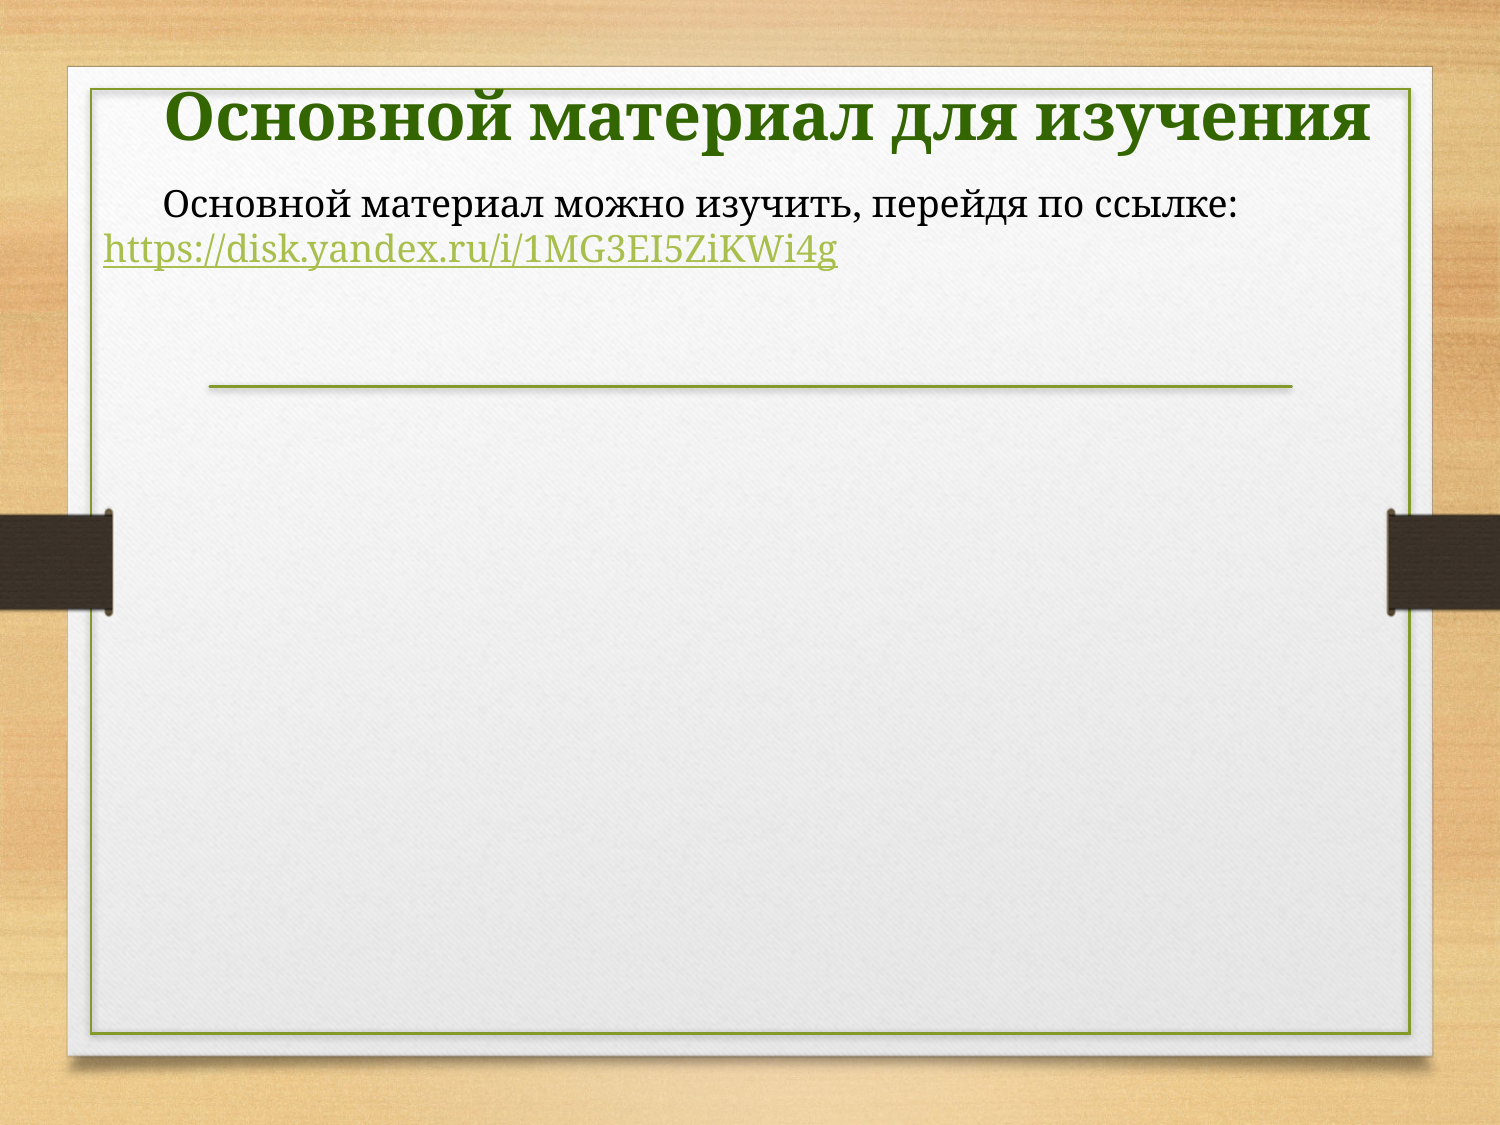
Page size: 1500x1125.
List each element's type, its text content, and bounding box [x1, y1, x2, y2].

picture [0, 0, 1500, 1125]
text_box Основной материал для изучения [111, 53, 1425, 172]
text_box Основной материал можно изучить, перейдя по ссылке: https://disk.yandex.ru/i/1MG3EI5ZiKWi4g [88, 172, 1447, 329]
